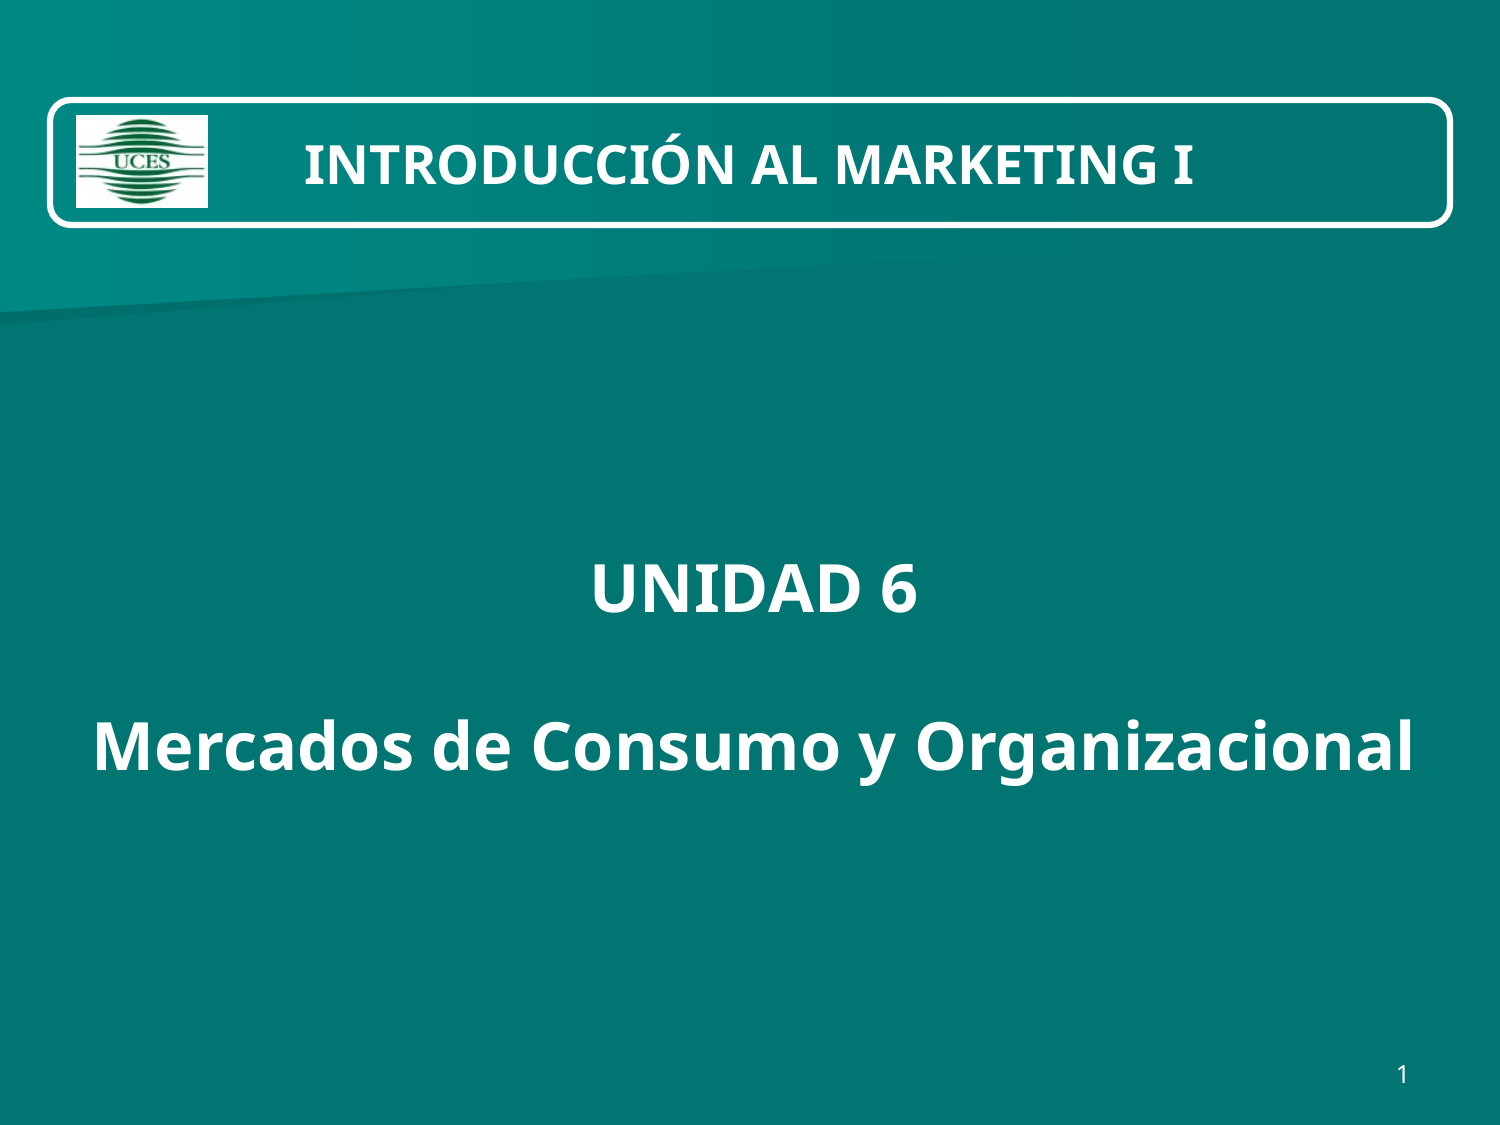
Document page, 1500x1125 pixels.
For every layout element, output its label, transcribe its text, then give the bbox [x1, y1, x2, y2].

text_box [36, 99, 1473, 792]
slide_number 1 [1074, 1024, 1426, 1101]
